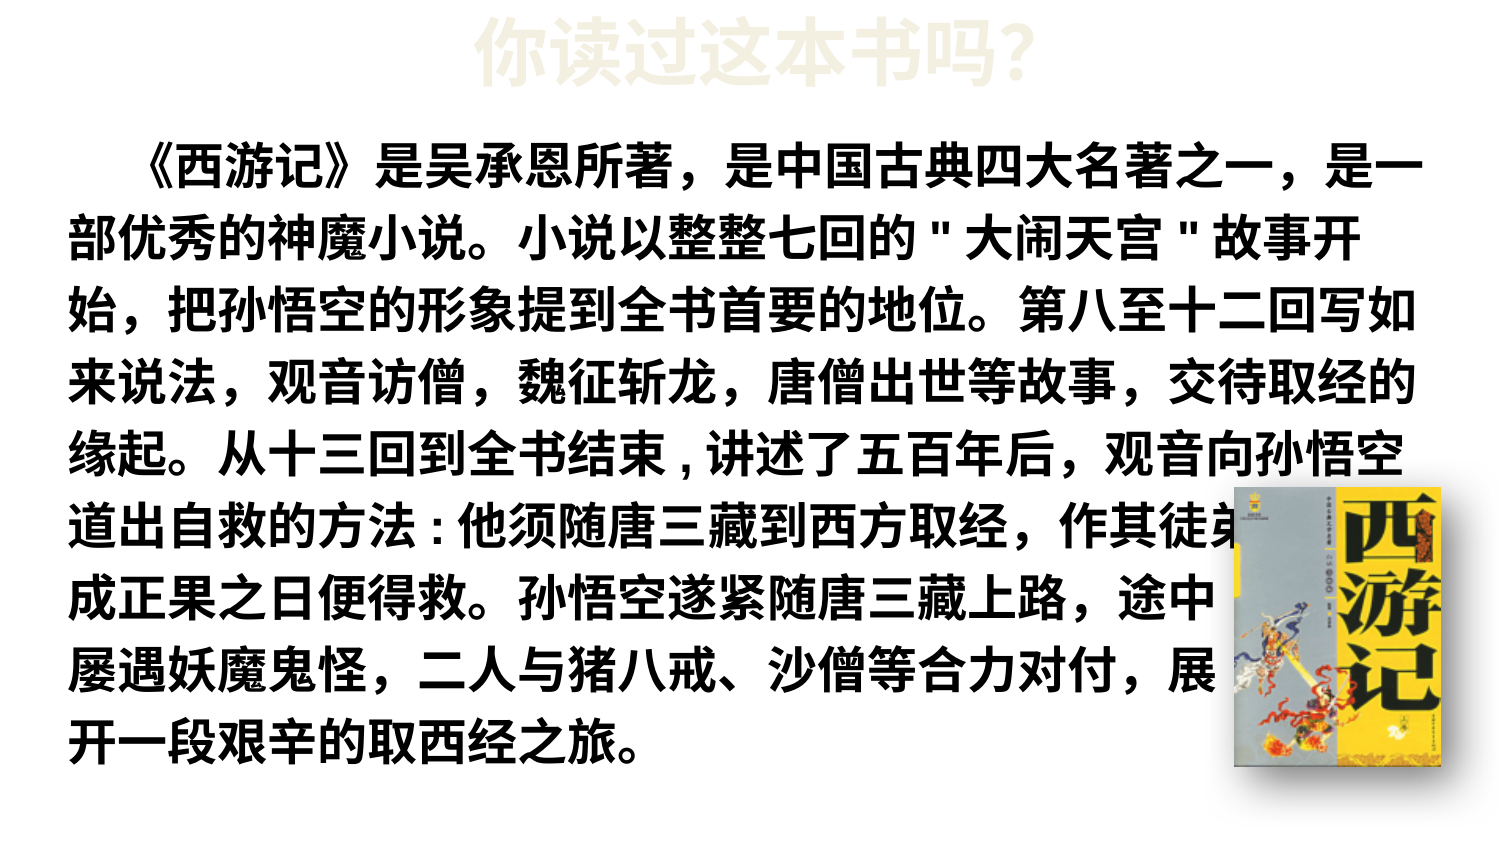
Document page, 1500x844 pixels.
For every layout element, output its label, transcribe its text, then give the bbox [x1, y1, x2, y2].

text_box 《西游记》是吴承恩所著，是中国古典四大名著之一，是一部优秀的神魔小说。小说以整整七回的"大闹天宫"故事开始，把孙悟空的形象提到全书首要的地位。第八至十二回写如来说法，观音访僧，魏征斩龙，唐僧出世等故事，交待取经的缘起。从十三回到全书结束,讲述了五百年后，观音向孙悟空道出自救的方法:他须随唐三藏到西方取经，作其徒弟，修 成正果之日便得救。孙悟空遂紧随唐三藏上路，途中 屡遇妖魔鬼怪，二人与猪八戒、沙僧等合力对付，展 开一段艰辛的取西经之旅。 [52, 114, 1441, 778]
text_box 你读过这本书吗？ [458, 0, 1088, 104]
picture [1234, 487, 1441, 767]
